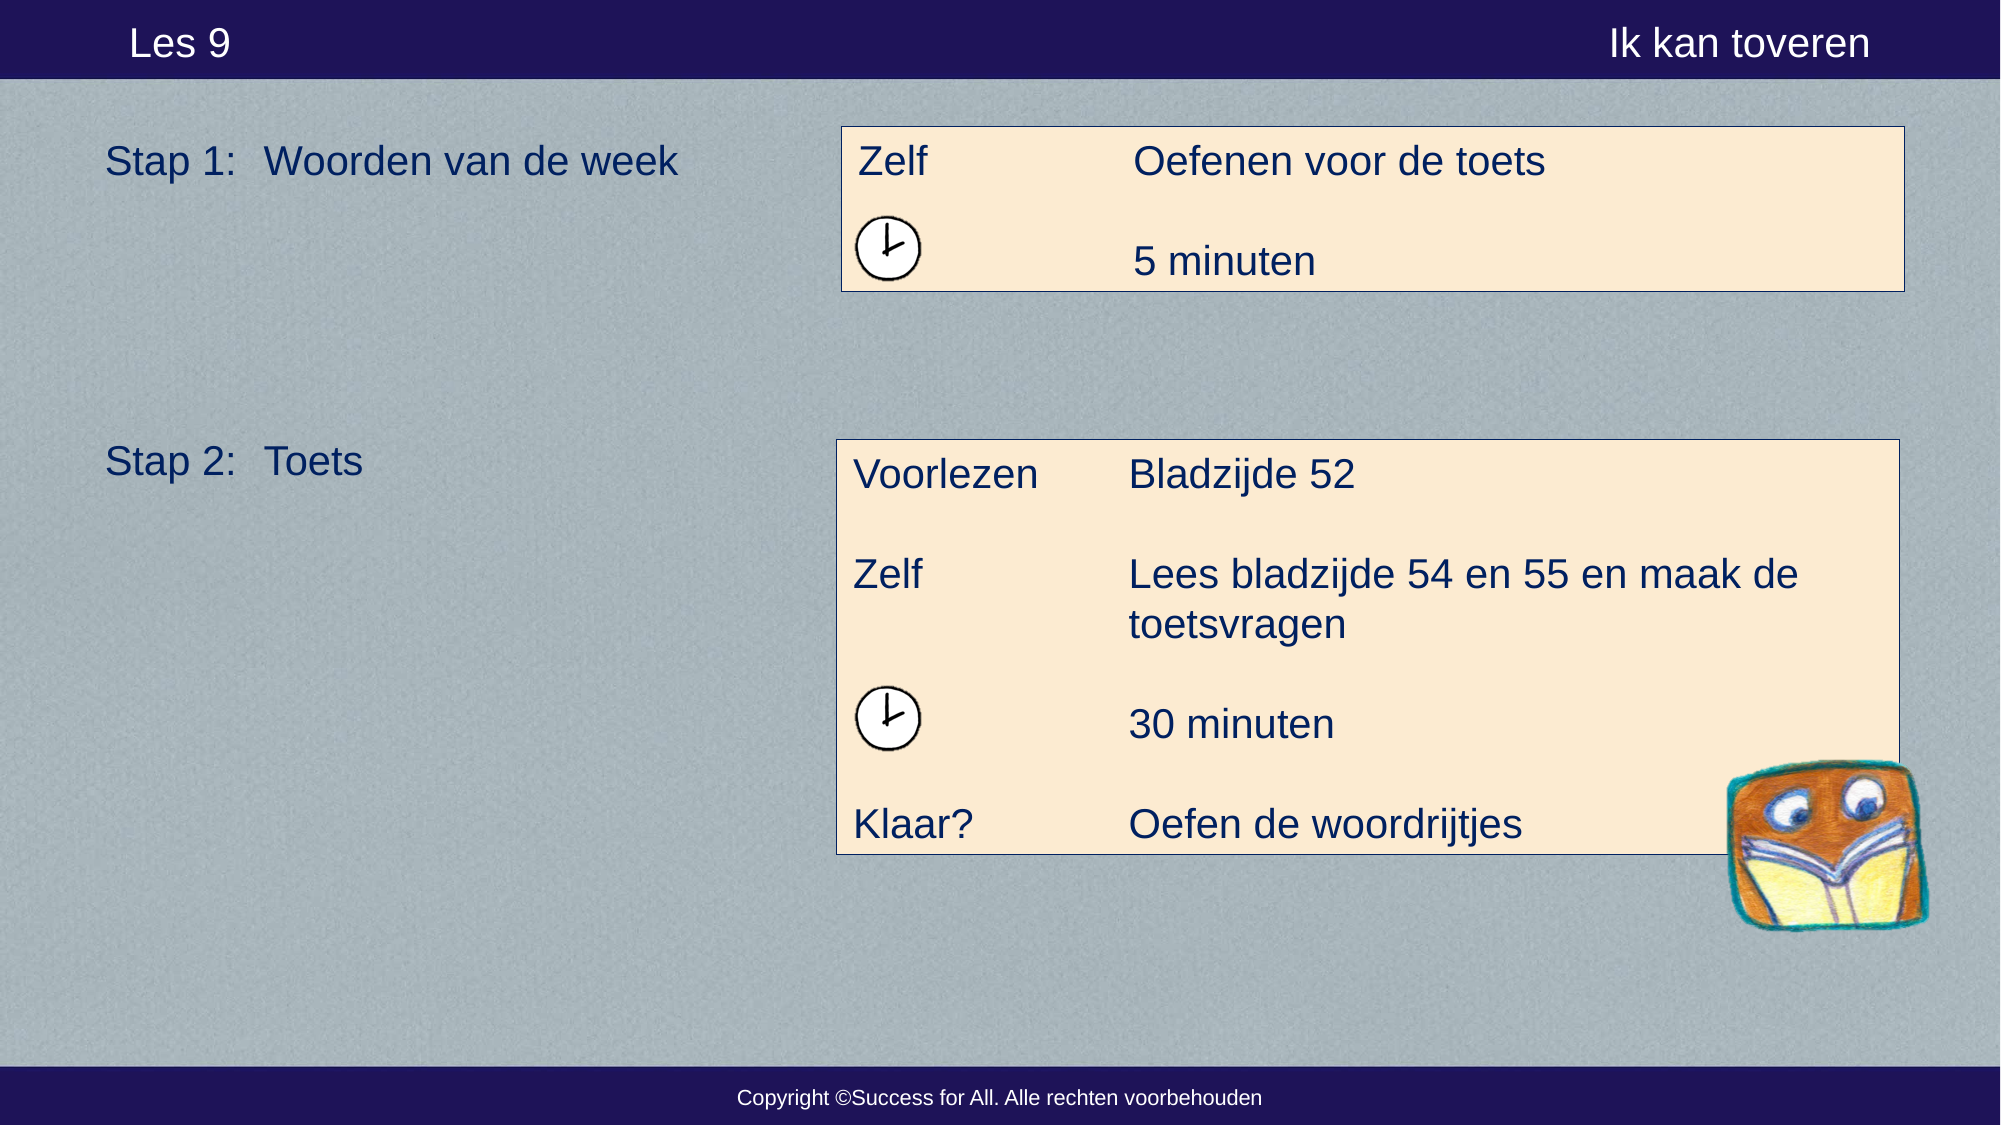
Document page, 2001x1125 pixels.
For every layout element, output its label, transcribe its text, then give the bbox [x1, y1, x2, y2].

text_box Stap 1: Woorden van de week Stap 2: Toets [90, 126, 883, 842]
picture [0, 0, 2001, 1125]
text_box Les 9 [114, 8, 354, 73]
text_box Zelf Oefenen voor de toets 5 minuten [841, 126, 1905, 292]
text_box Copyright ©Success for All. Alle rechten voorbehouden [0, 1076, 2000, 1125]
text_box Ik kan toveren [999, 8, 1886, 73]
text_box Voorlezen Bladzijde 52 Zelf Lees bladzijde 54 en 55 en maak de toetsvragen 30 minuten Klaar? Oefen de woordrijtjes [836, 439, 1900, 855]
